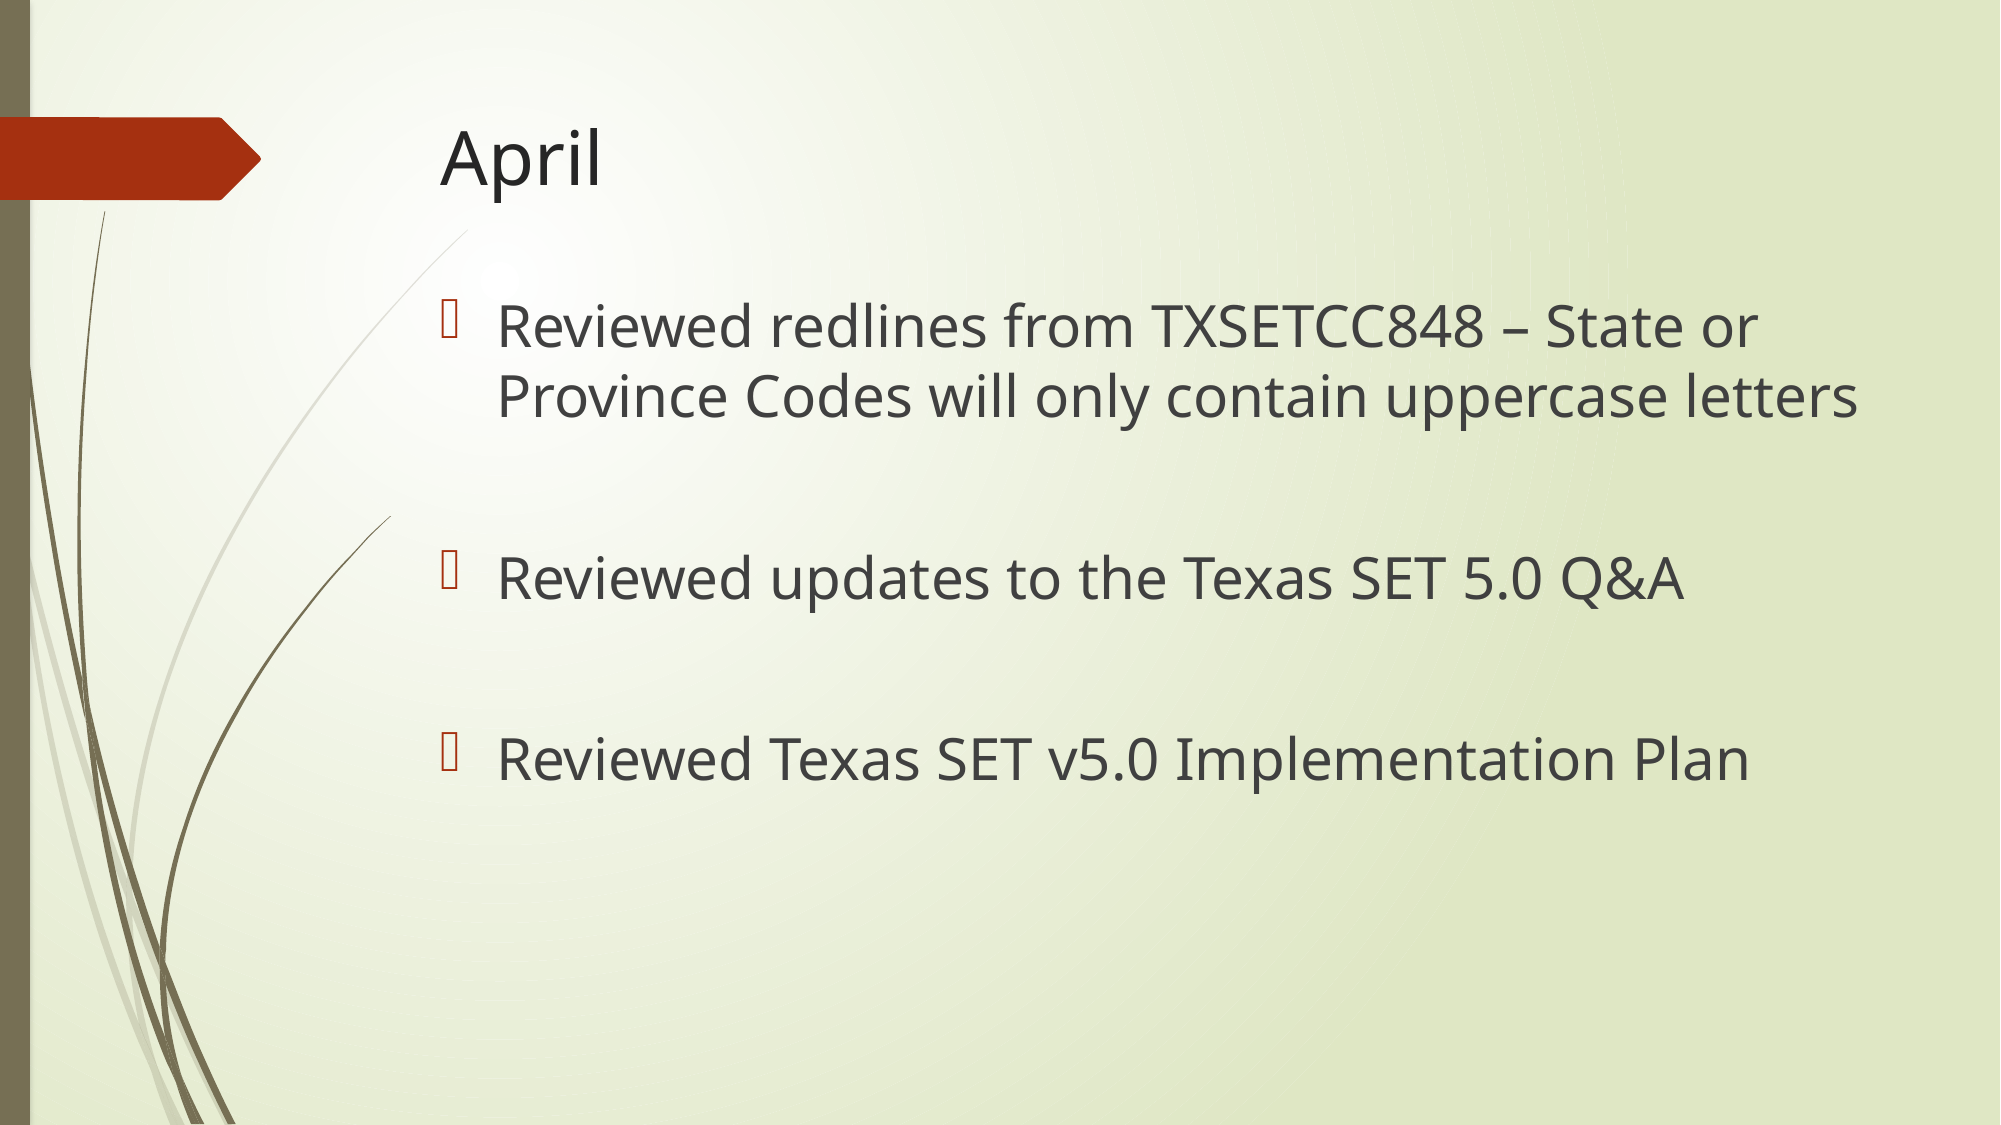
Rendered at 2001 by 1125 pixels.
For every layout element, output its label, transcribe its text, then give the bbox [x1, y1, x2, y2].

list Reviewed redlines from TXSETCC848 – State or Province Codes will only contain uppercase letters Reviewed updates to the Texas SET 5.0 Q&A Reviewed Texas SET v5.0 Implementation Plan [424, 282, 1888, 1023]
title April [425, 102, 1888, 282]
